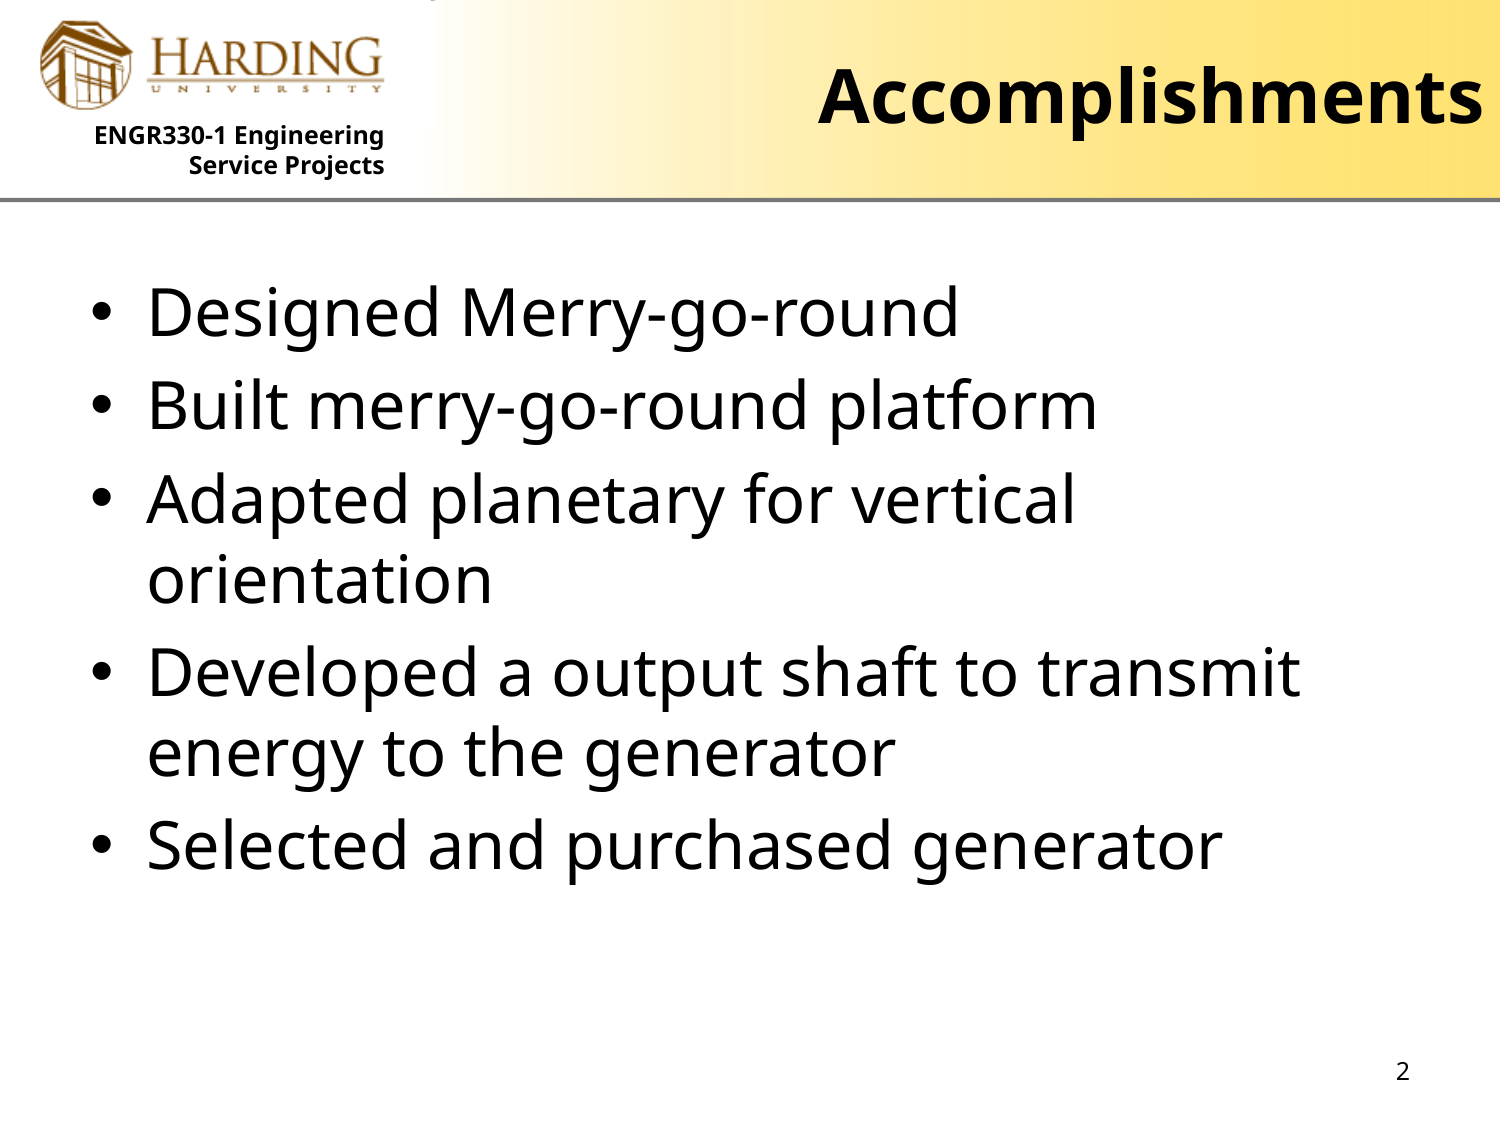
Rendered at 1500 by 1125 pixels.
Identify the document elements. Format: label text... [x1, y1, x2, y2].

title Accomplishments [399, 0, 1500, 188]
picture [0, 0, 399, 129]
slide_number 2 [1074, 1042, 1425, 1103]
list Designed Merry-go-round Built merry-go-round platform Adapted planetary for vertical orientation Developed a output shaft to transmit energy to the generator Selected and purchased generator [75, 262, 1425, 1005]
